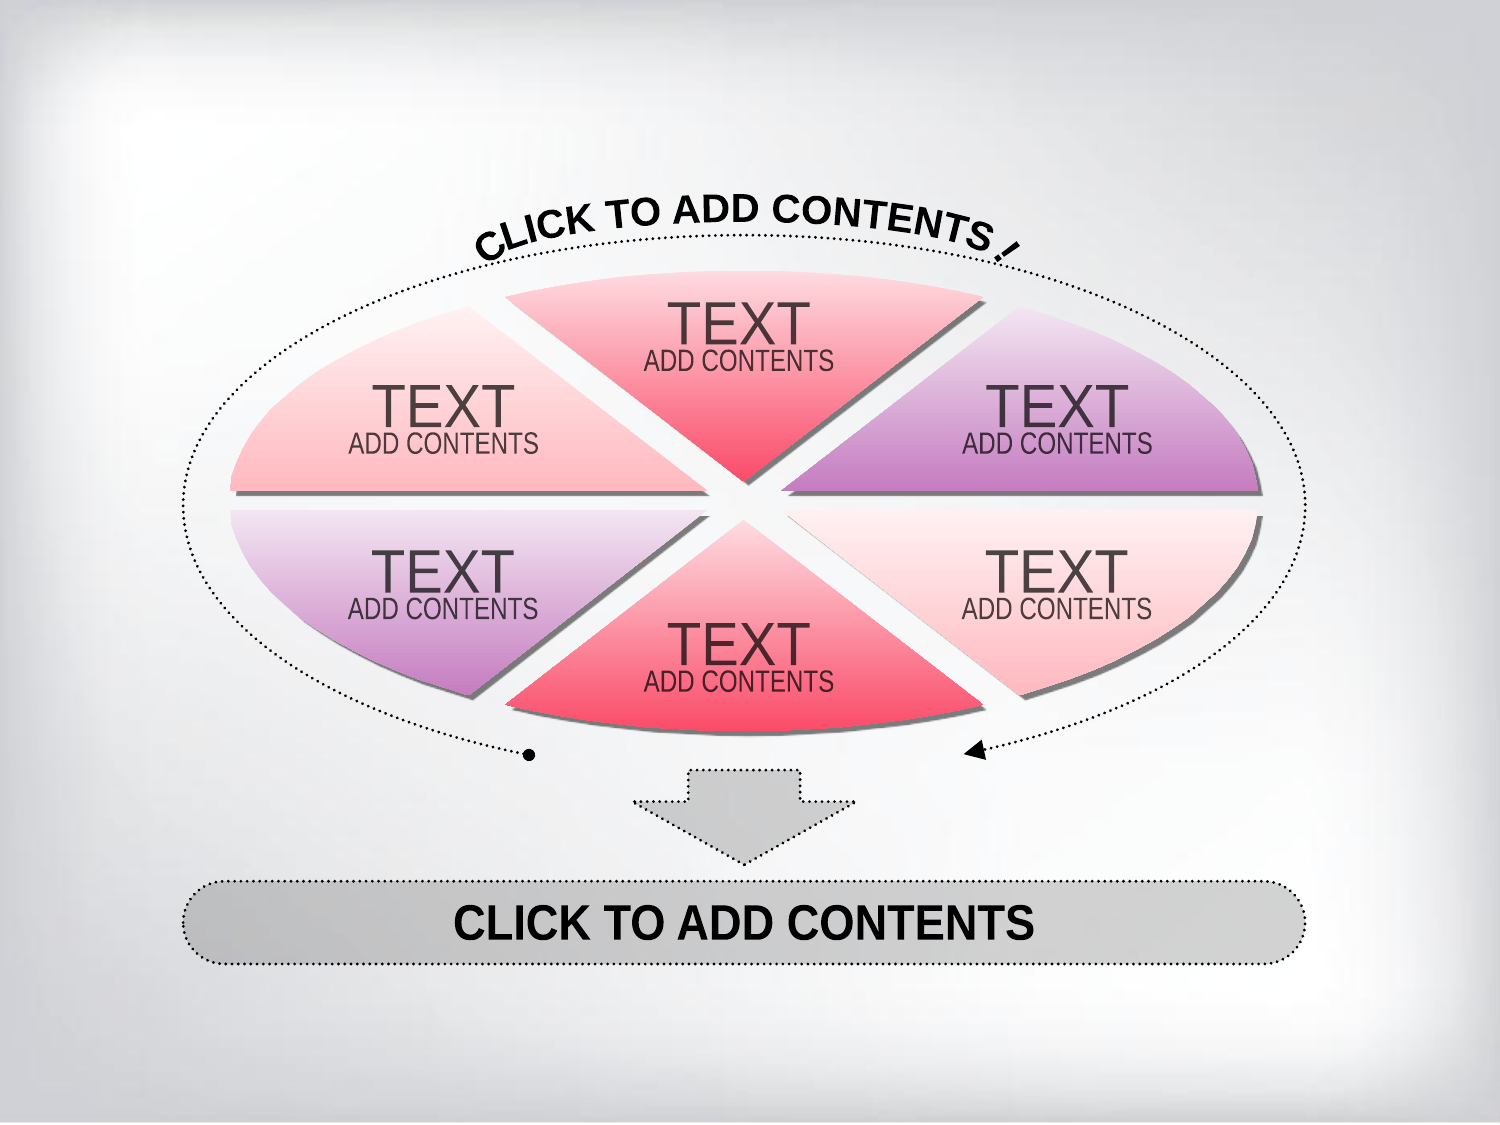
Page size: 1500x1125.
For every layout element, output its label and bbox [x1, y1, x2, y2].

picture [0, 0, 1500, 1125]
text_box [182, 207, 1306, 965]
